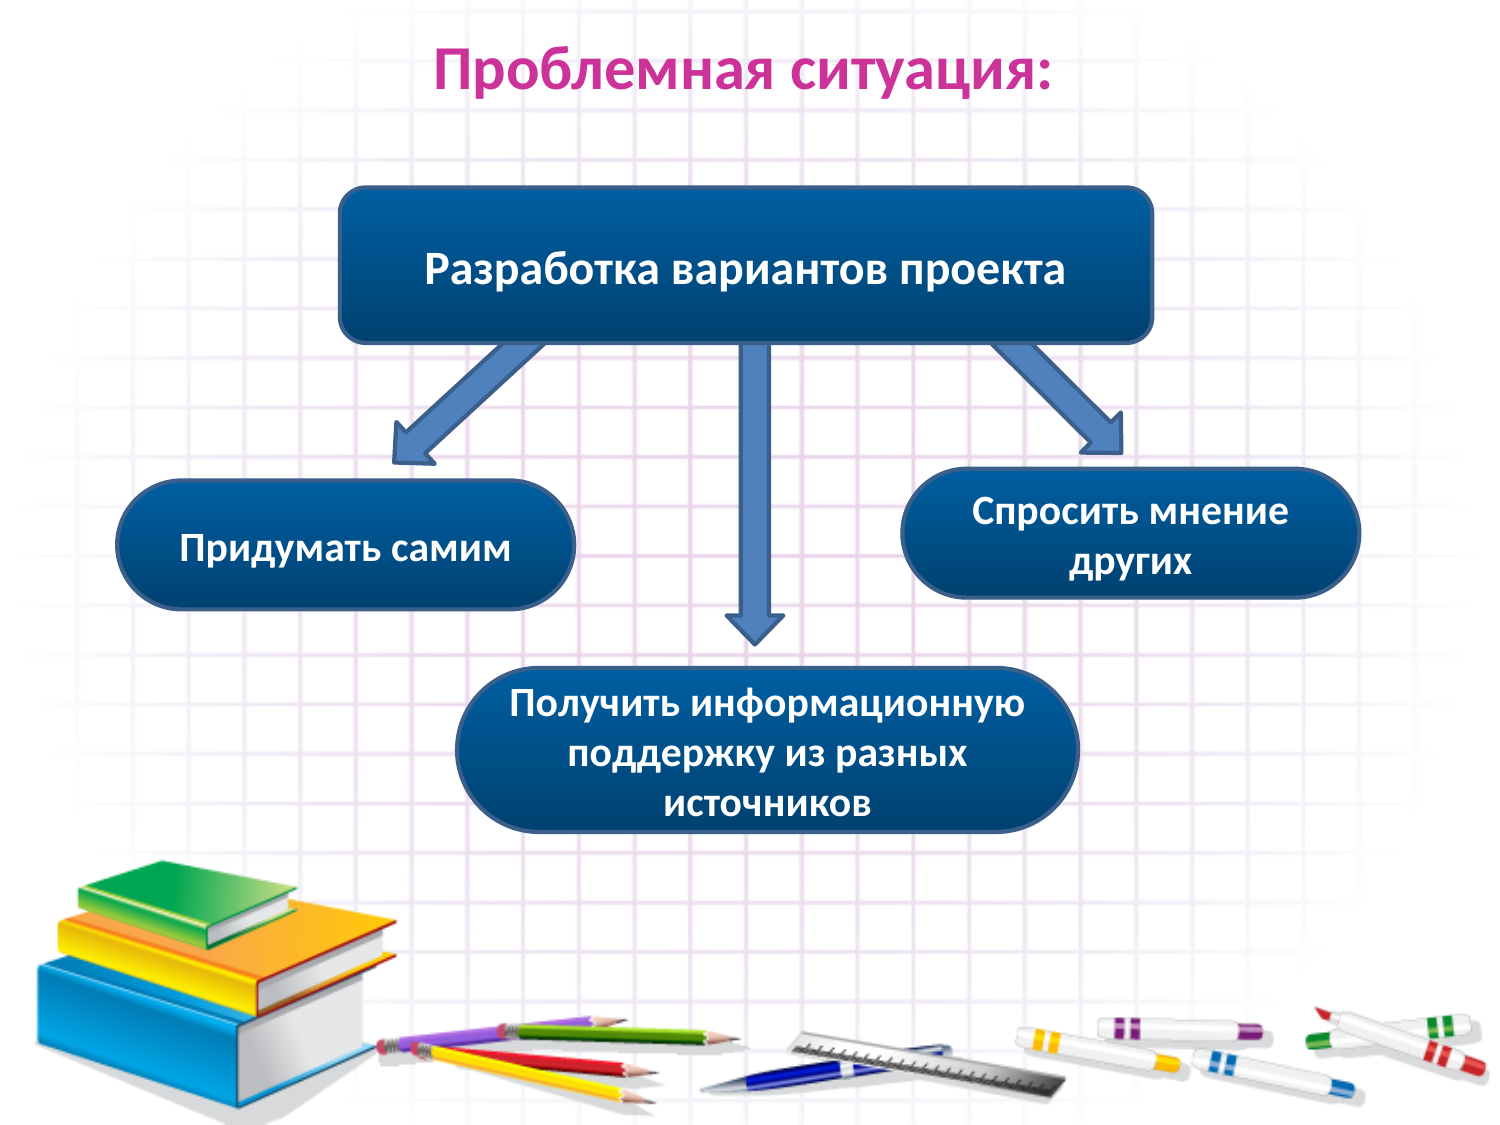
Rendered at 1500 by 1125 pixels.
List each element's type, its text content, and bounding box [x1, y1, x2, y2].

text_box Получить информационную поддержку из разных источников [454, 665, 1081, 835]
text_box [724, 346, 786, 647]
text_box [392, 346, 545, 466]
text_box Спросить мнение других [900, 466, 1362, 600]
picture [0, 0, 1500, 1125]
text_box Придумать самим [115, 478, 577, 612]
text_box Разработка вариантов проекта [337, 185, 1155, 346]
text_box [990, 346, 1124, 456]
text_box Проблемная ситуация: [246, 35, 1243, 153]
